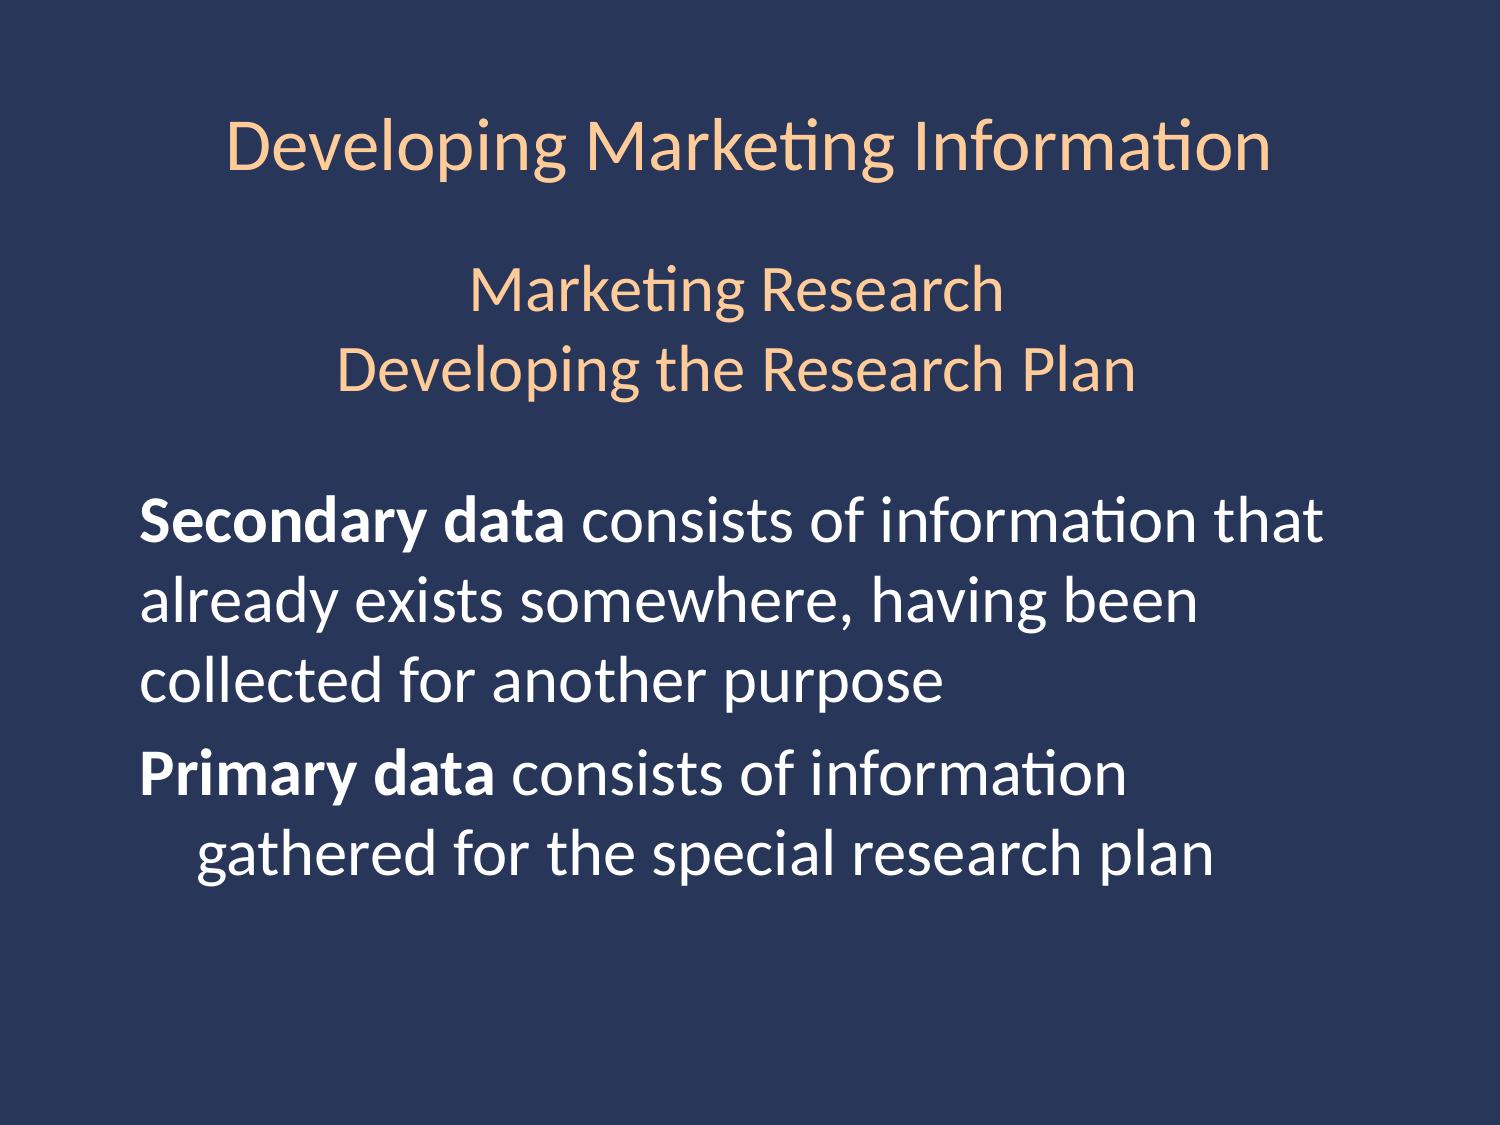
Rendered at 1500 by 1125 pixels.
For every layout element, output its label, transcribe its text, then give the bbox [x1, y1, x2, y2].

text_box Marketing Research Developing the Research Plan [150, 237, 1325, 300]
text_box Developing Marketing Information [112, 87, 1388, 275]
text_box Secondary data consists of information that already exists somewhere, having been collected for another purpose Primary data consists of information gathered for the special research plan [124, 374, 1400, 1050]
